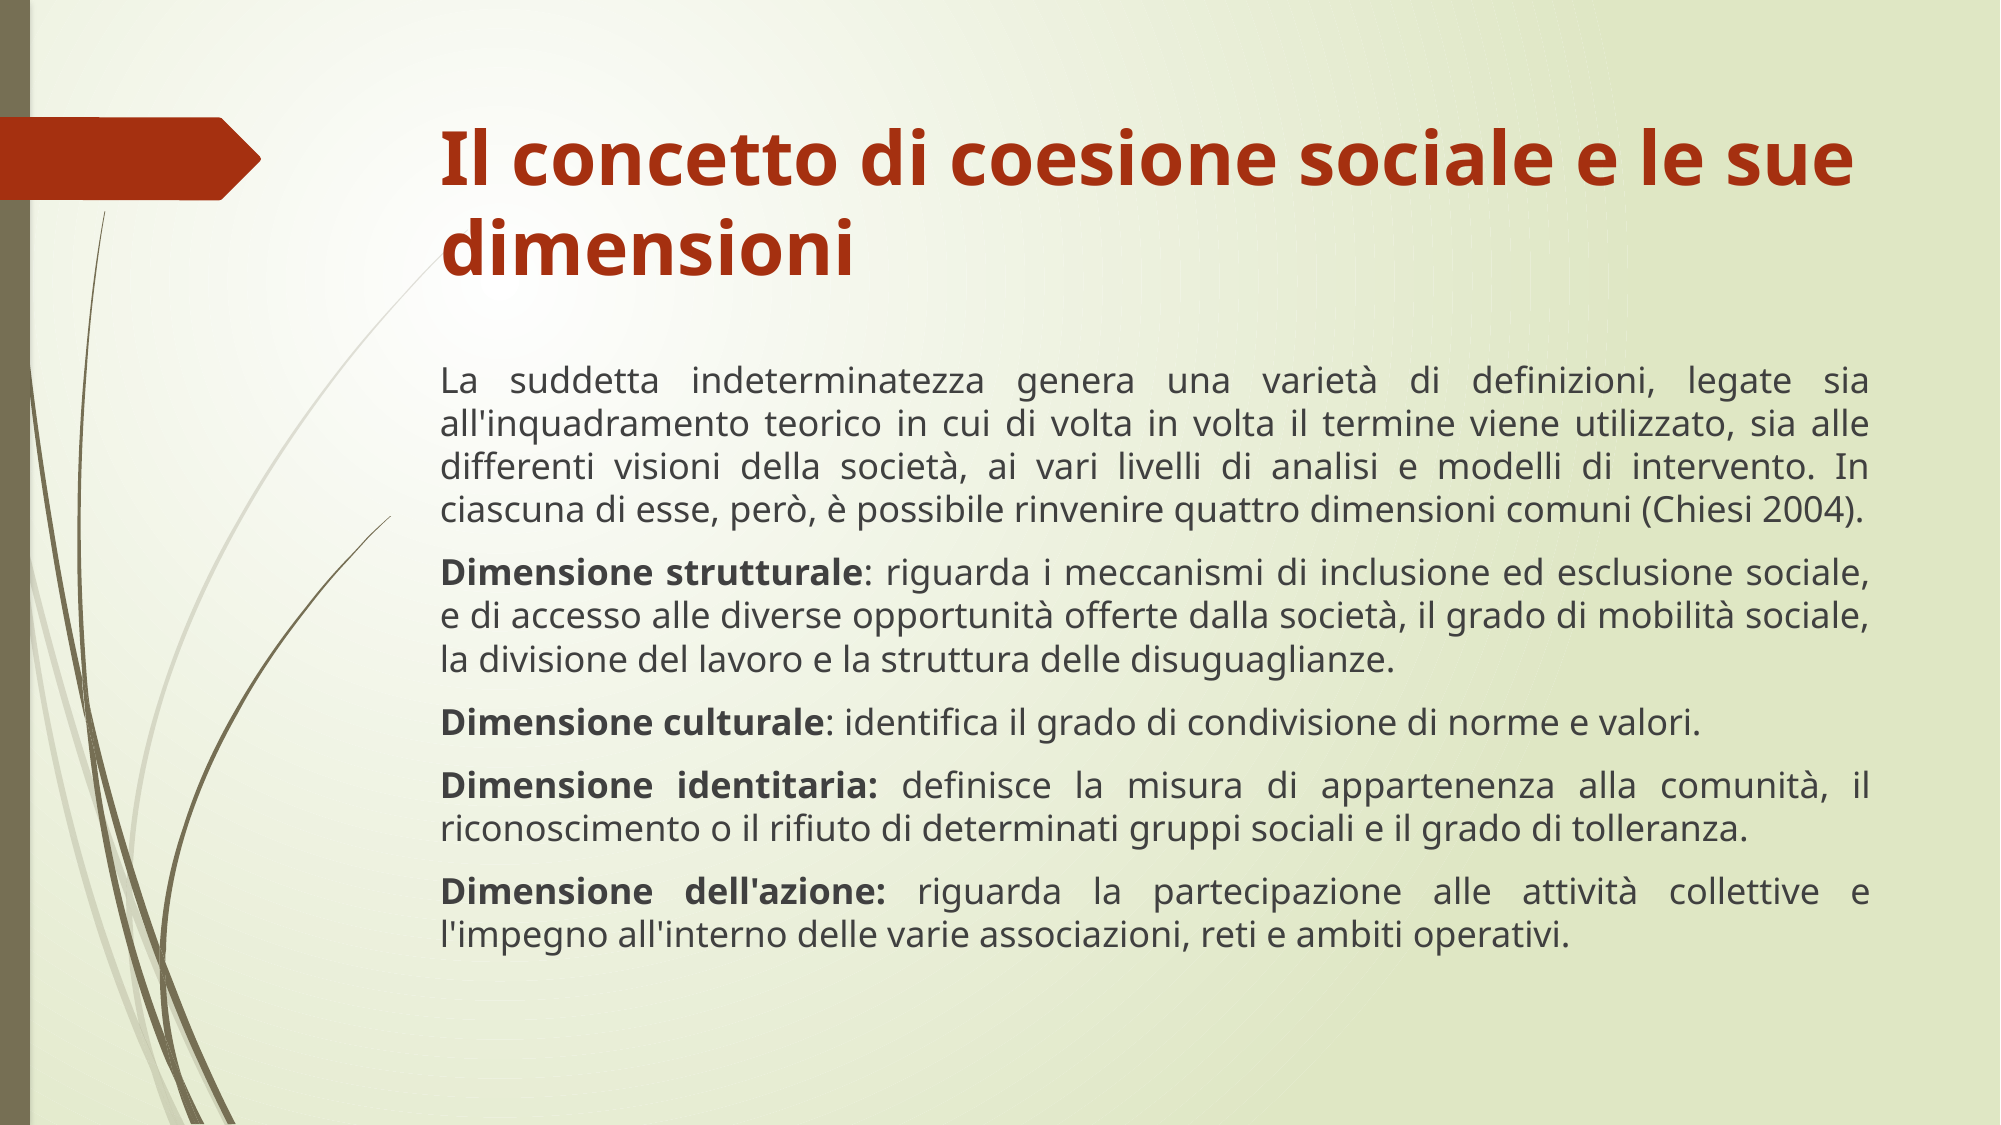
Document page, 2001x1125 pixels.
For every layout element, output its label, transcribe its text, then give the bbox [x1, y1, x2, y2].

list La suddetta indeterminatezza genera una varietà di definizioni, legate sia all'inquadramento teorico in cui di volta in volta il termine viene utilizzato, sia alle differenti visioni della società, ai vari livelli di analisi e modelli di intervento. In ciascuna di esse, però, è possibile rinvenire quattro dimensioni comuni (Chiesi 2004). Dimensione strutturale: riguarda i meccanismi di inclusione ed esclusione sociale, e di accesso alle diverse opportunità offerte dalla società, il grado di mobilità sociale, la divisione del lavoro e la struttura delle disuguaglianze. Dimensione culturale: identifica il grado di condivisione di norme e valori. Dimensione identitaria: definisce la misura di appartenenza alla comunità, il riconoscimento o il rifiuto di determinati gruppi sociali e il grado di tolleranza. Dimensione dell'azione: riguarda la partecipazione alle attività collettive e l'impegno all'interno delle varie associazioni, reti e ambiti operativi. [424, 350, 1888, 970]
title Il concetto di coesione sociale e le sue dimensioni [425, 102, 1888, 313]
